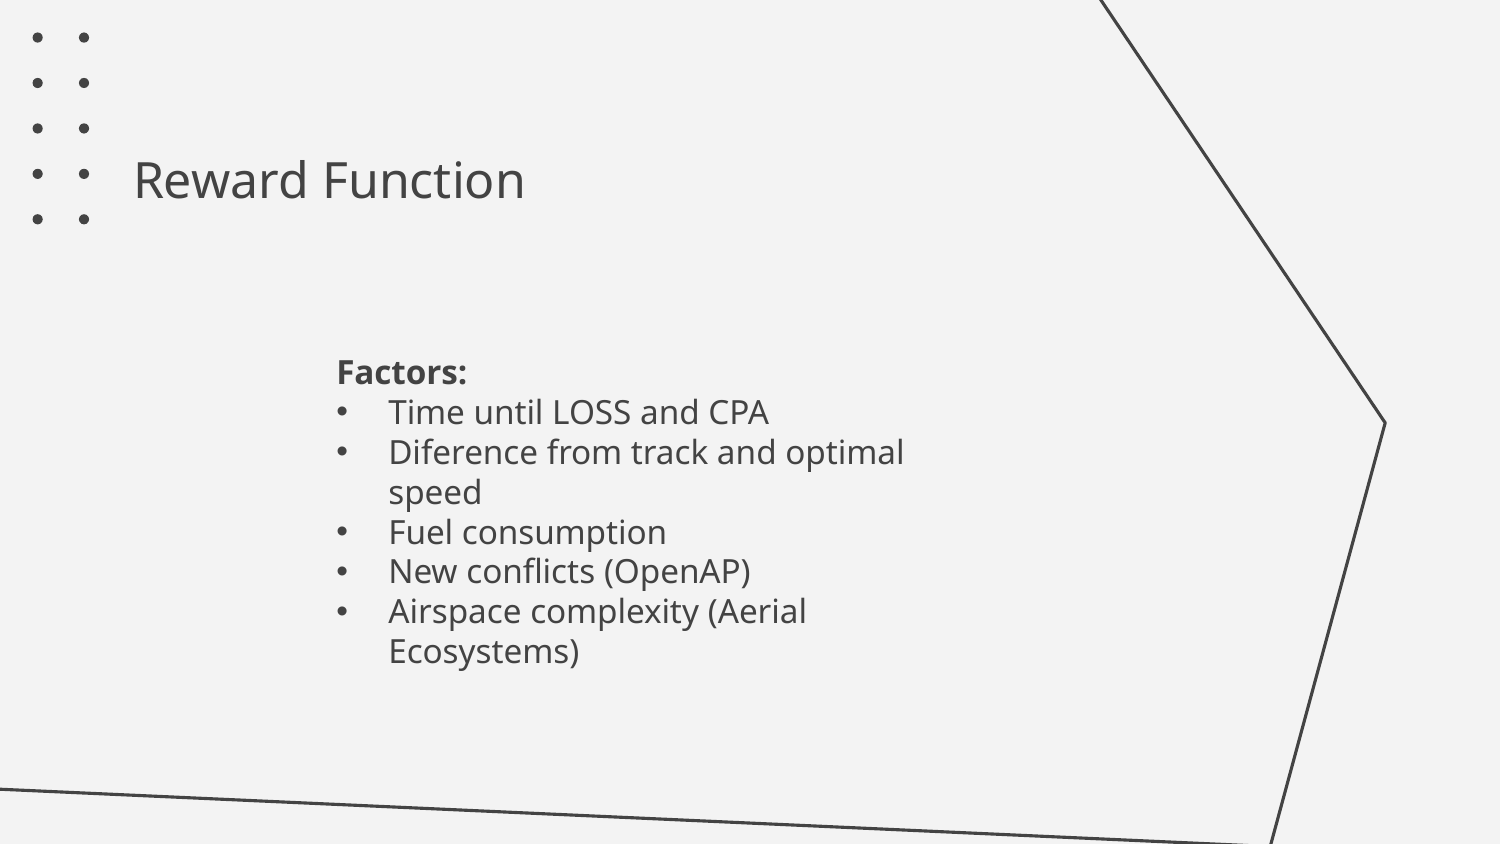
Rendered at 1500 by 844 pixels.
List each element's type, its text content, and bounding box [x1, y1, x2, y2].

title Reward Function [118, 64, 604, 224]
subtitle Factors: Time until LOSS and CPA Diference from track and optimal speed Fuel consumption New conflicts (OpenAP) Airspace complexity (Aerial Ecosystems) [298, 336, 967, 614]
